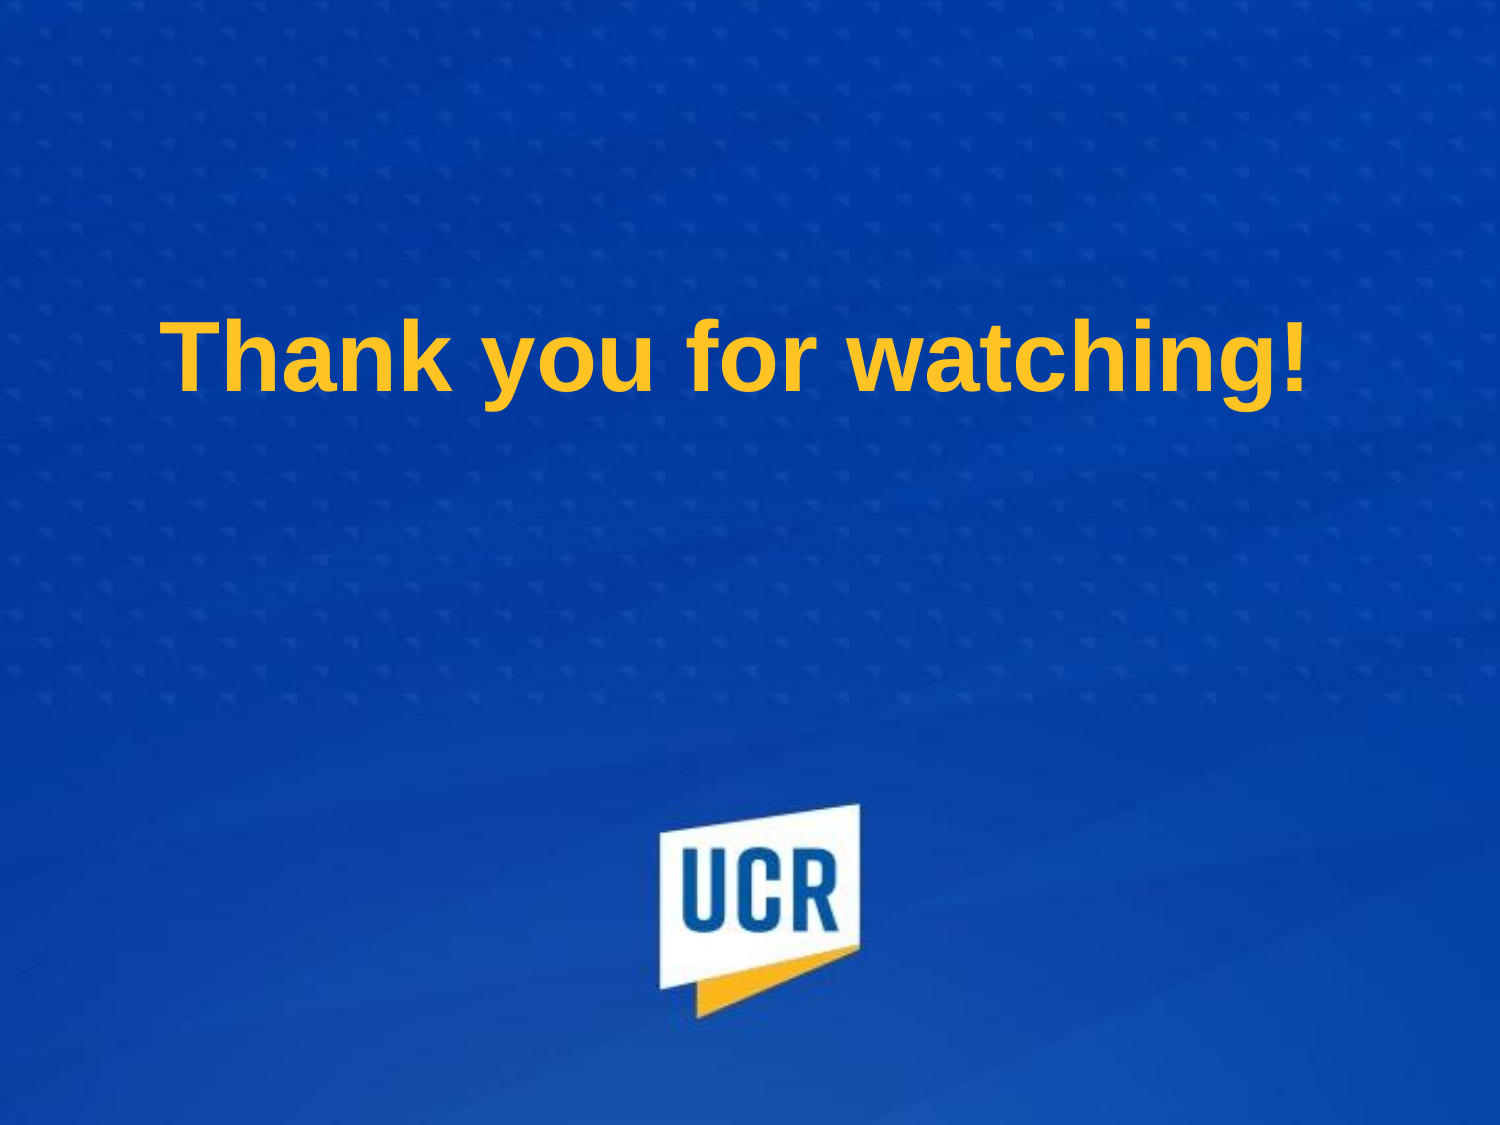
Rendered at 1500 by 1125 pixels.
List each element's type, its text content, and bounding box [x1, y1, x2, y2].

title Thank you for watching! [103, 59, 1397, 659]
picture [0, 0, 1500, 1125]
